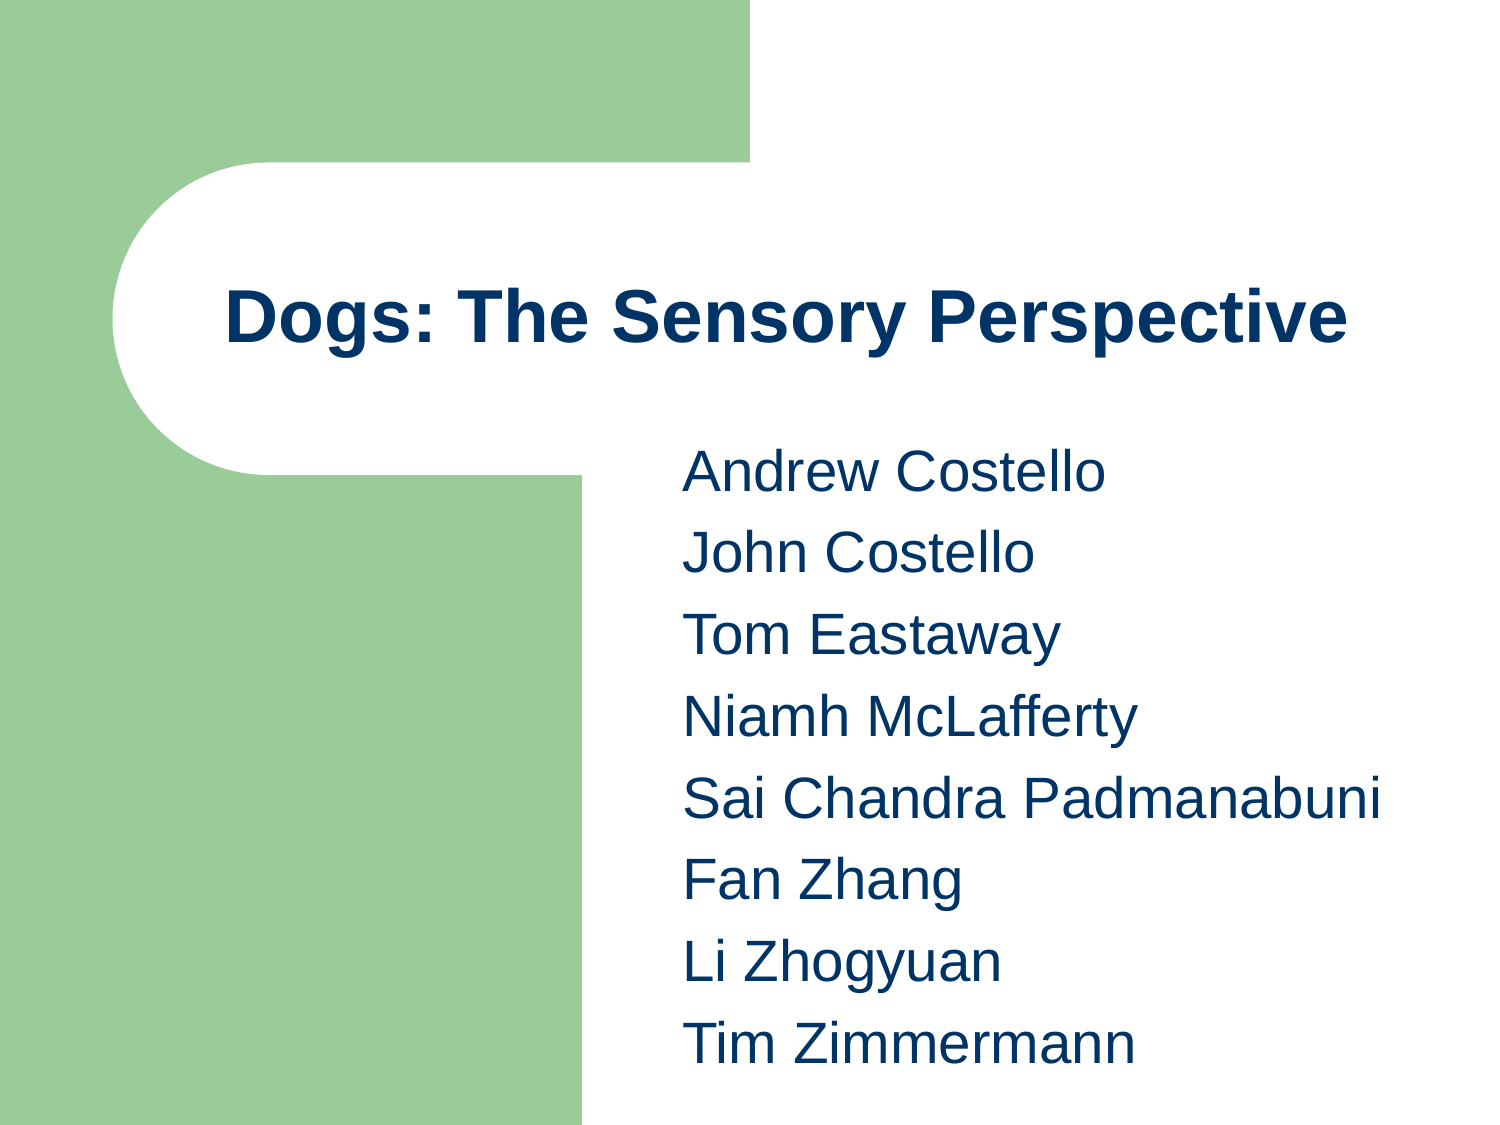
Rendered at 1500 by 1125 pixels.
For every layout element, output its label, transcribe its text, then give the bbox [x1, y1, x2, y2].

title Dogs: The Sensory Perspective [112, 162, 1463, 476]
text_box [582, 466, 1473, 1125]
subtitle Andrew Costello John Costello Tom Eastaway Niamh McLafferty Sai Chandra Padmanabuni Fan Zhang Li Zhogyuan Tim Zimmermann [667, 845, 1412, 1083]
